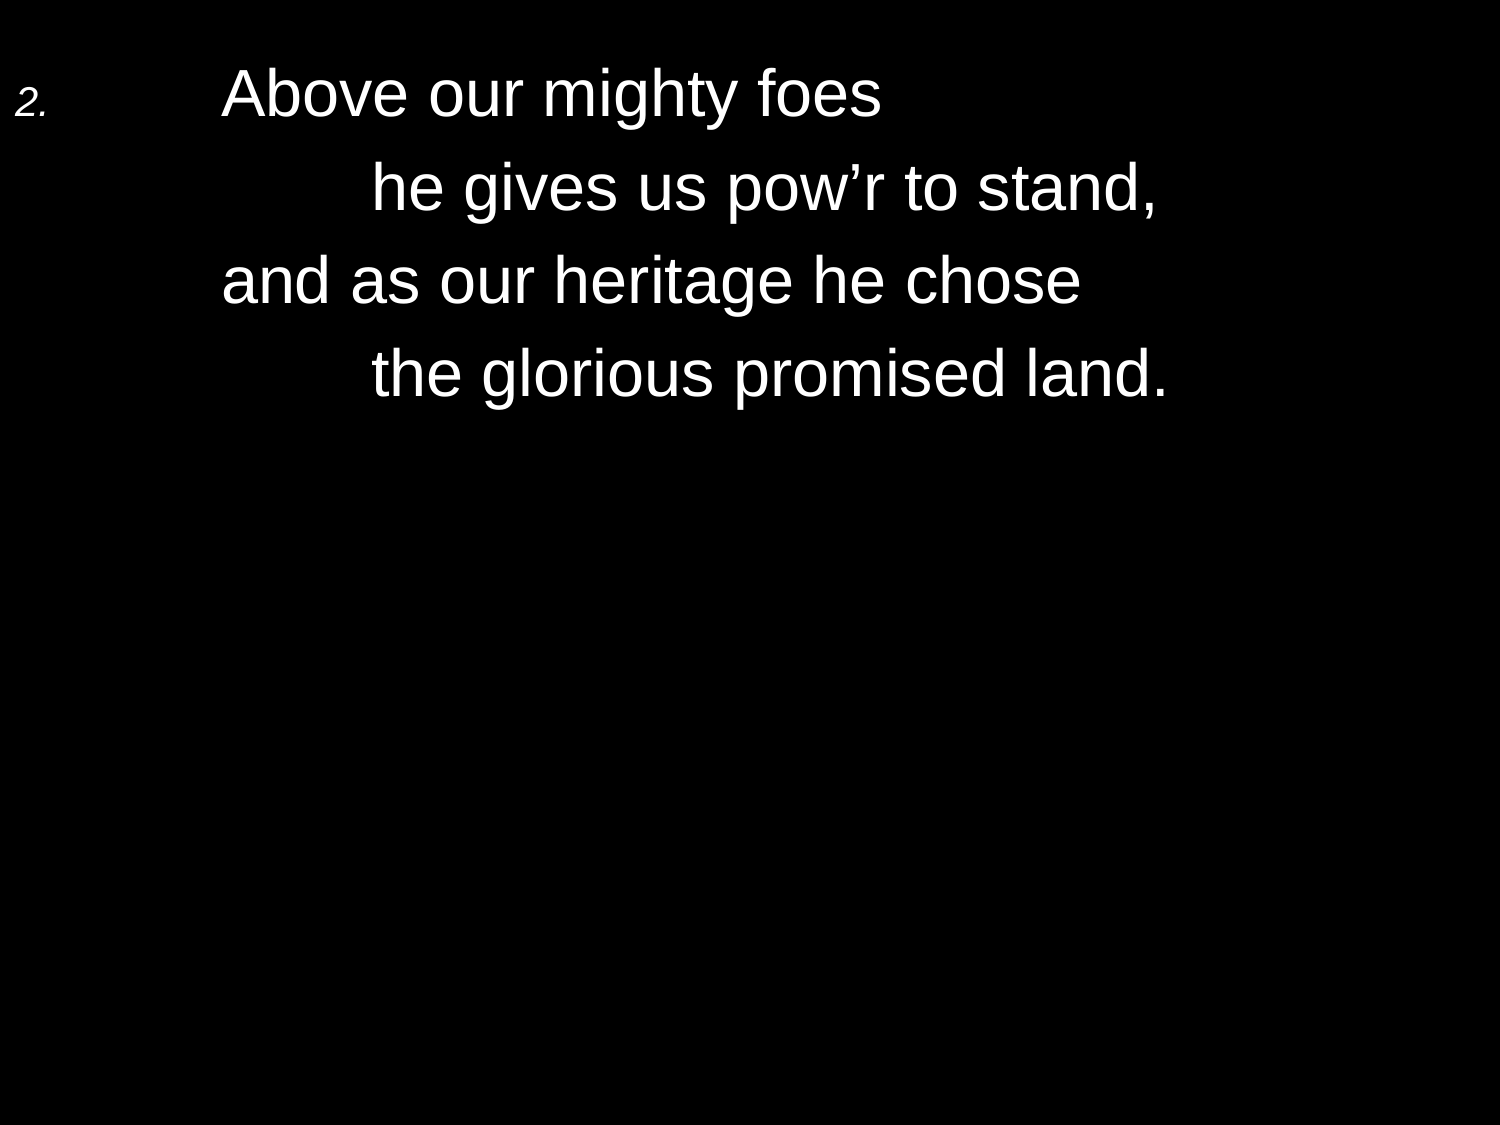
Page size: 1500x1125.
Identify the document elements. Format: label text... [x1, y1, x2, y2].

list 2. Above our mighty foes he gives us pow’r to stand, and as our heritage he chose the glorious promised land. [0, 42, 1500, 1047]
